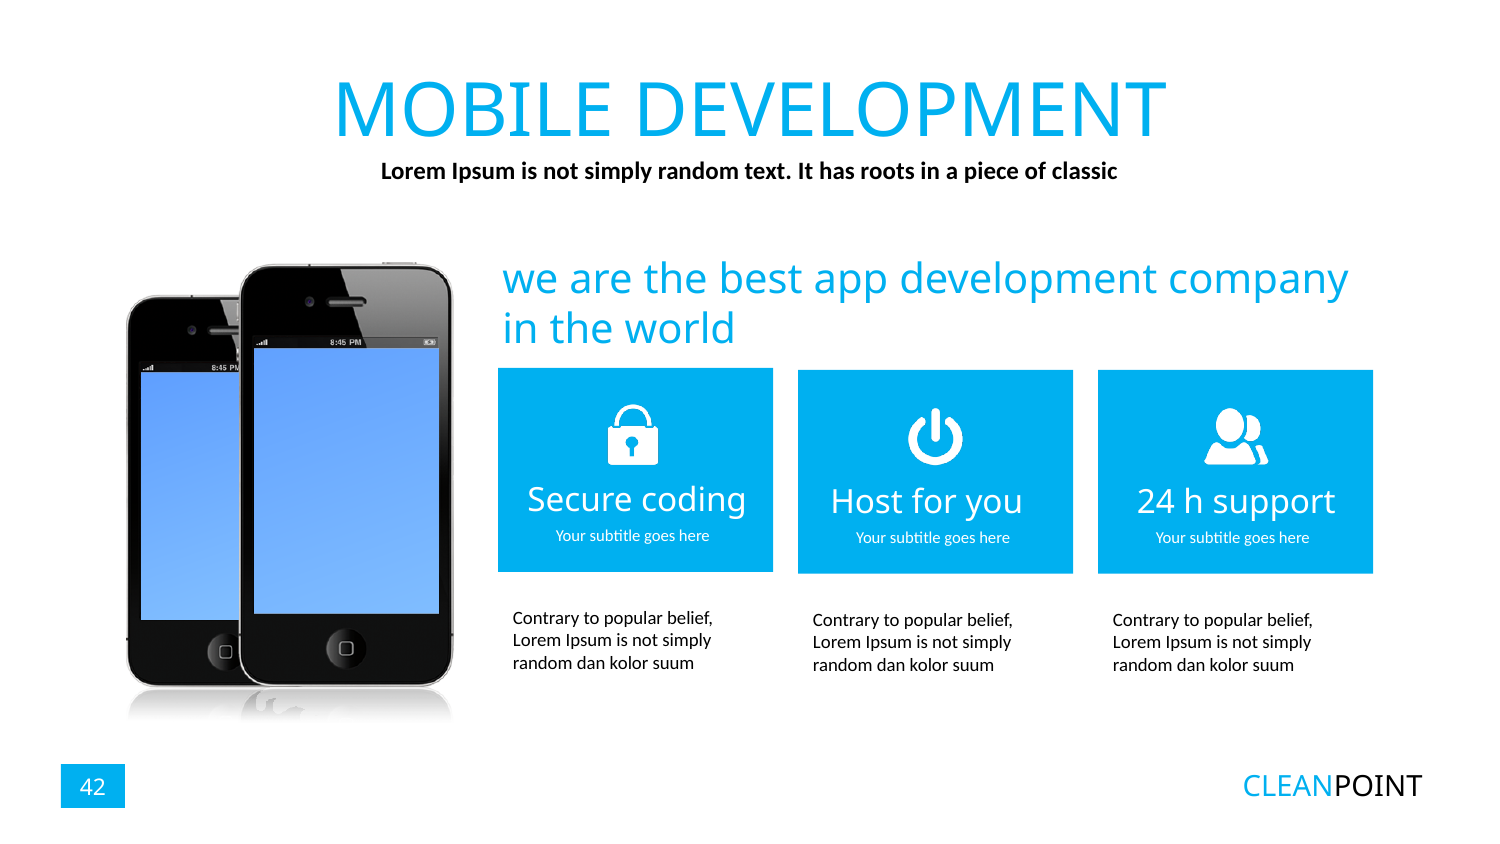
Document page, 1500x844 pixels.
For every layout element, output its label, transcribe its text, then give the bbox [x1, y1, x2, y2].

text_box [790, 369, 1074, 574]
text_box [1097, 369, 1374, 574]
text_box we are the best app development company in the world [487, 244, 1400, 360]
text_box Contrary to popular belief, Lorem Ipsum is not simply random dan kolor suum [798, 600, 1074, 683]
text_box Lorem Ipsum is not simply random text. It has roots in a piece of classic [149, 146, 1350, 192]
text_box 42 [59, 762, 127, 810]
text_box Contrary to popular belief, Lorem Ipsum is not simply random dan kolor suum [498, 598, 774, 681]
text_box Contrary to popular belief, Lorem Ipsum is not simply random dan kolor suum [1098, 600, 1374, 683]
title MOBILE DEVELOPMENT [300, 96, 1200, 146]
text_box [126, 246, 465, 748]
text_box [487, 367, 788, 573]
text_box CLEANPOINT [149, 746, 1438, 810]
